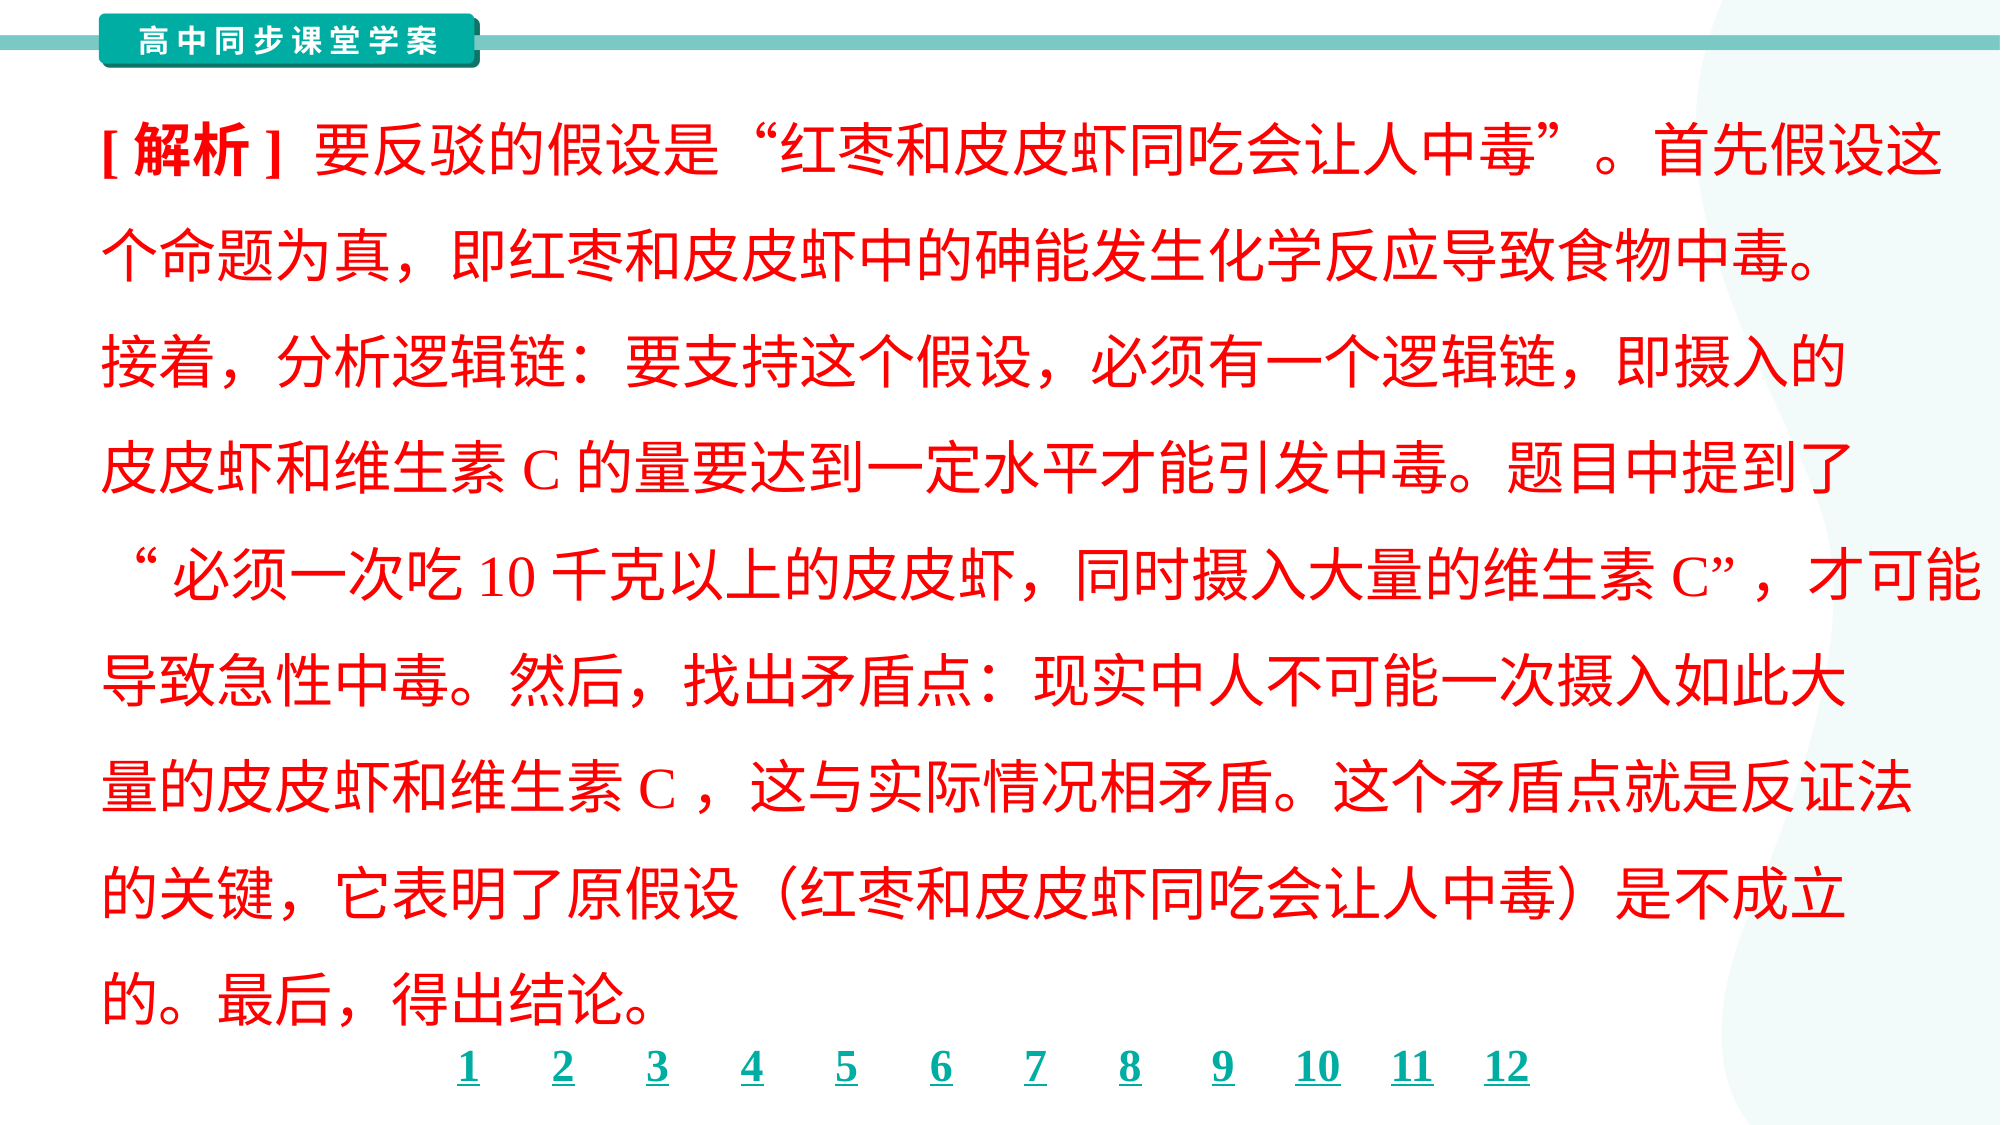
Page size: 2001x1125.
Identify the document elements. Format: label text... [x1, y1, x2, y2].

picture [0, 0, 2000, 1125]
text_box [解析] 要反驳的假设是“红枣和皮皮虾同吃会让人中毒”。首先假设这 个命题为真，即红枣和皮皮虾中的砷能发生化学反应导致食物中毒。 接着，分析逻辑链：要支持这个假设，必须有一个逻辑链，即摄入的 皮皮虾和维生素C的量要达到一定水平才能引发中毒。题目中提到了 “必须一次吃10千克以上的皮皮虾，同时摄入大量的维生素C”，才可能 导致急性中毒。然后，找出矛盾点：现实中人不可能一次摄入如此大 量的皮皮虾和维生素C，这与实际情况相矛盾。这个矛盾点就是反证法 的关键，它表明了原假设（红枣和皮皮虾同吃会让人中毒）是不成立 的。最后，得出结论。 [100, 76, 1899, 1033]
